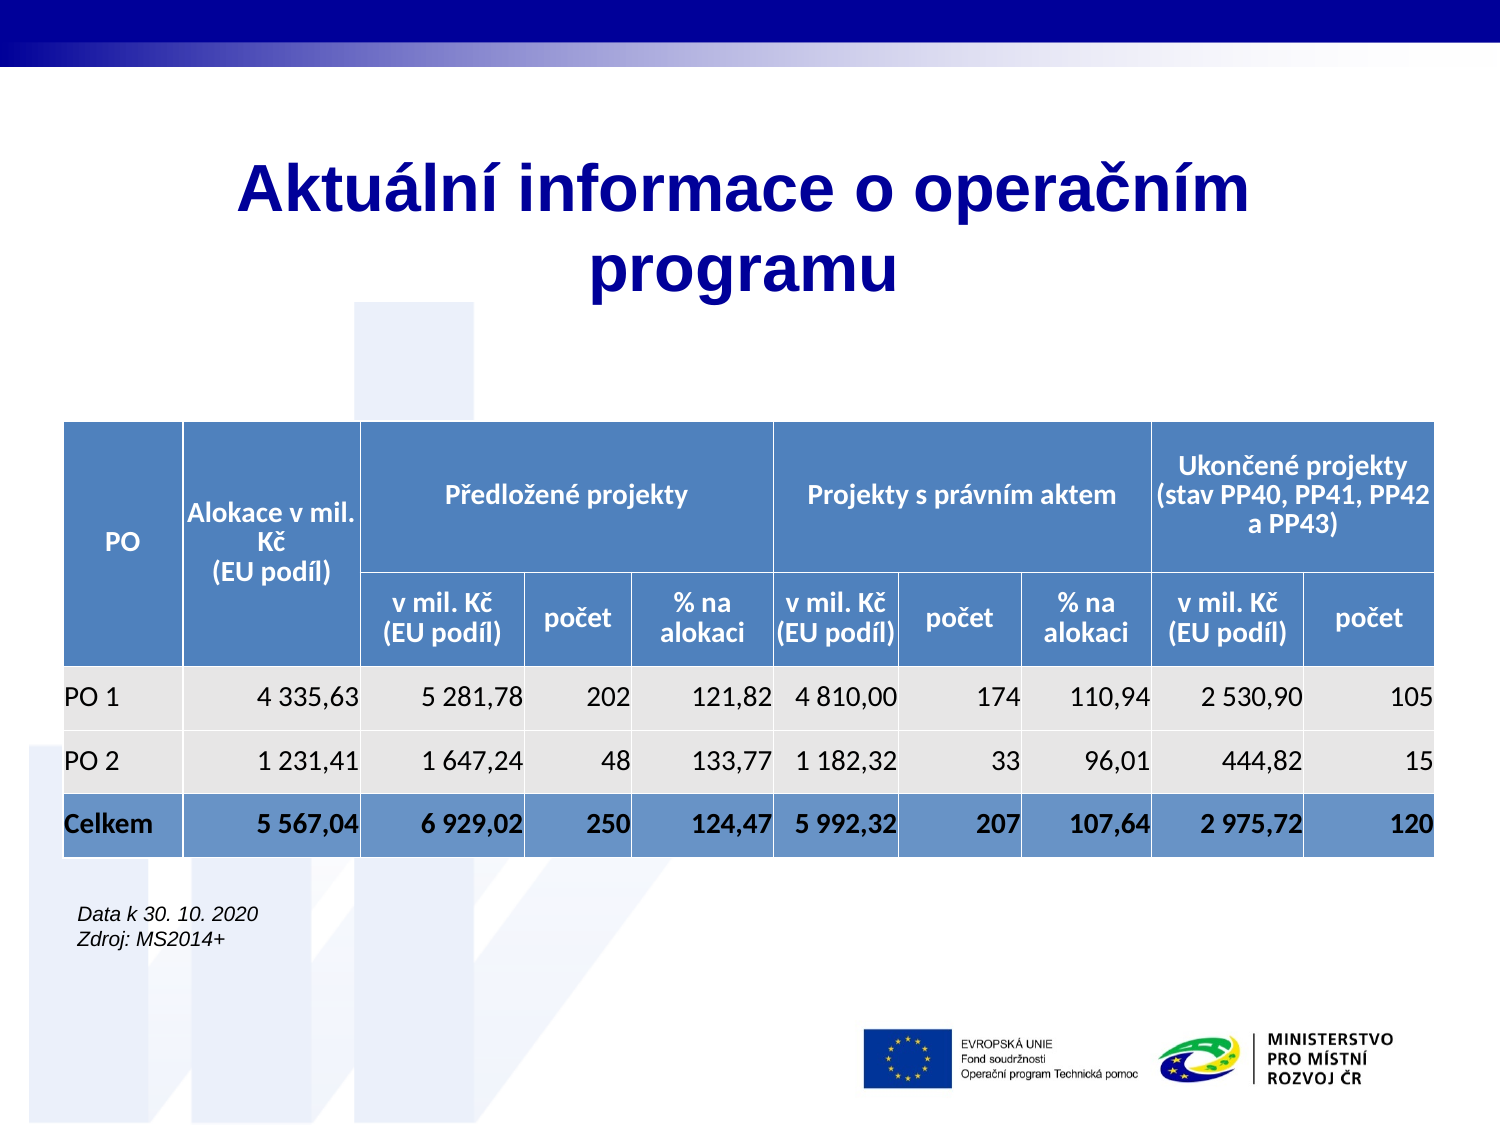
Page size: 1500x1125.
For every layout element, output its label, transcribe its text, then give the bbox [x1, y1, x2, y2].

table_header Ukončené projekty (stav PP40, PP41, PP42 a PP43) [1152, 422, 1434, 572]
picture [29, 302, 1412, 1125]
table_cell 5 567,04 [184, 794, 360, 857]
table_header Alokace v mil. Kč (EU podíl) [184, 422, 360, 666]
table_cell PO 1 [64, 667, 182, 730]
table_cell počet [899, 573, 1021, 666]
table_cell 48 [525, 731, 631, 793]
table_cell 1 647,24 [361, 731, 524, 793]
table_cell v mil. Kč (EU podíl) [361, 573, 524, 666]
table_cell 1 182,32 [774, 731, 898, 793]
table_cell 121,82 [632, 667, 773, 730]
text_box Data k 30. 10. 2020 Zdroj: MS2014+ [62, 893, 313, 958]
table_cell 120 [1304, 794, 1434, 857]
table_cell 5 992,32 [774, 794, 898, 857]
table_cell % na alokaci [632, 573, 773, 666]
title Aktuální informace o operačním programu [63, 137, 1424, 220]
table_cell v mil. Kč (EU podíl) [1152, 573, 1303, 666]
table_cell 124,47 [632, 794, 773, 857]
table_header Předložené projekty [361, 422, 773, 572]
table_cell 4 335,63 [184, 667, 360, 730]
table_cell 96,01 [1022, 731, 1151, 793]
table_cell Celkem [64, 794, 182, 857]
table_cell 107,64 [1022, 794, 1151, 857]
table_cell 174 [899, 667, 1021, 730]
table_header Projekty s právním aktem [774, 422, 1151, 572]
table_cell 33 [899, 731, 1021, 793]
table_cell 6 929,02 [361, 794, 524, 857]
table_header PO [64, 422, 182, 666]
table_cell % na alokaci [1022, 573, 1151, 666]
table_cell 15 [1304, 731, 1434, 793]
table_cell 250 [525, 794, 631, 857]
table_cell 207 [899, 794, 1021, 857]
table_cell 105 [1304, 667, 1434, 730]
table_cell 4 810,00 [774, 667, 898, 730]
table_cell počet [525, 573, 631, 666]
table_cell PO 2 [64, 731, 182, 793]
table_cell 5 281,78 [361, 667, 524, 730]
table_cell 444,82 [1152, 731, 1303, 793]
table_cell 133,77 [632, 731, 773, 793]
table_cell 2 530,90 [1152, 667, 1303, 730]
table_cell 202 [525, 667, 631, 730]
table_cell 110,94 [1022, 667, 1151, 730]
table_cell počet [1304, 573, 1434, 666]
table_cell 2 975,72 [1152, 794, 1303, 857]
table_cell v mil. Kč (EU podíl) [774, 573, 898, 666]
table_cell 1 231,41 [184, 731, 360, 793]
